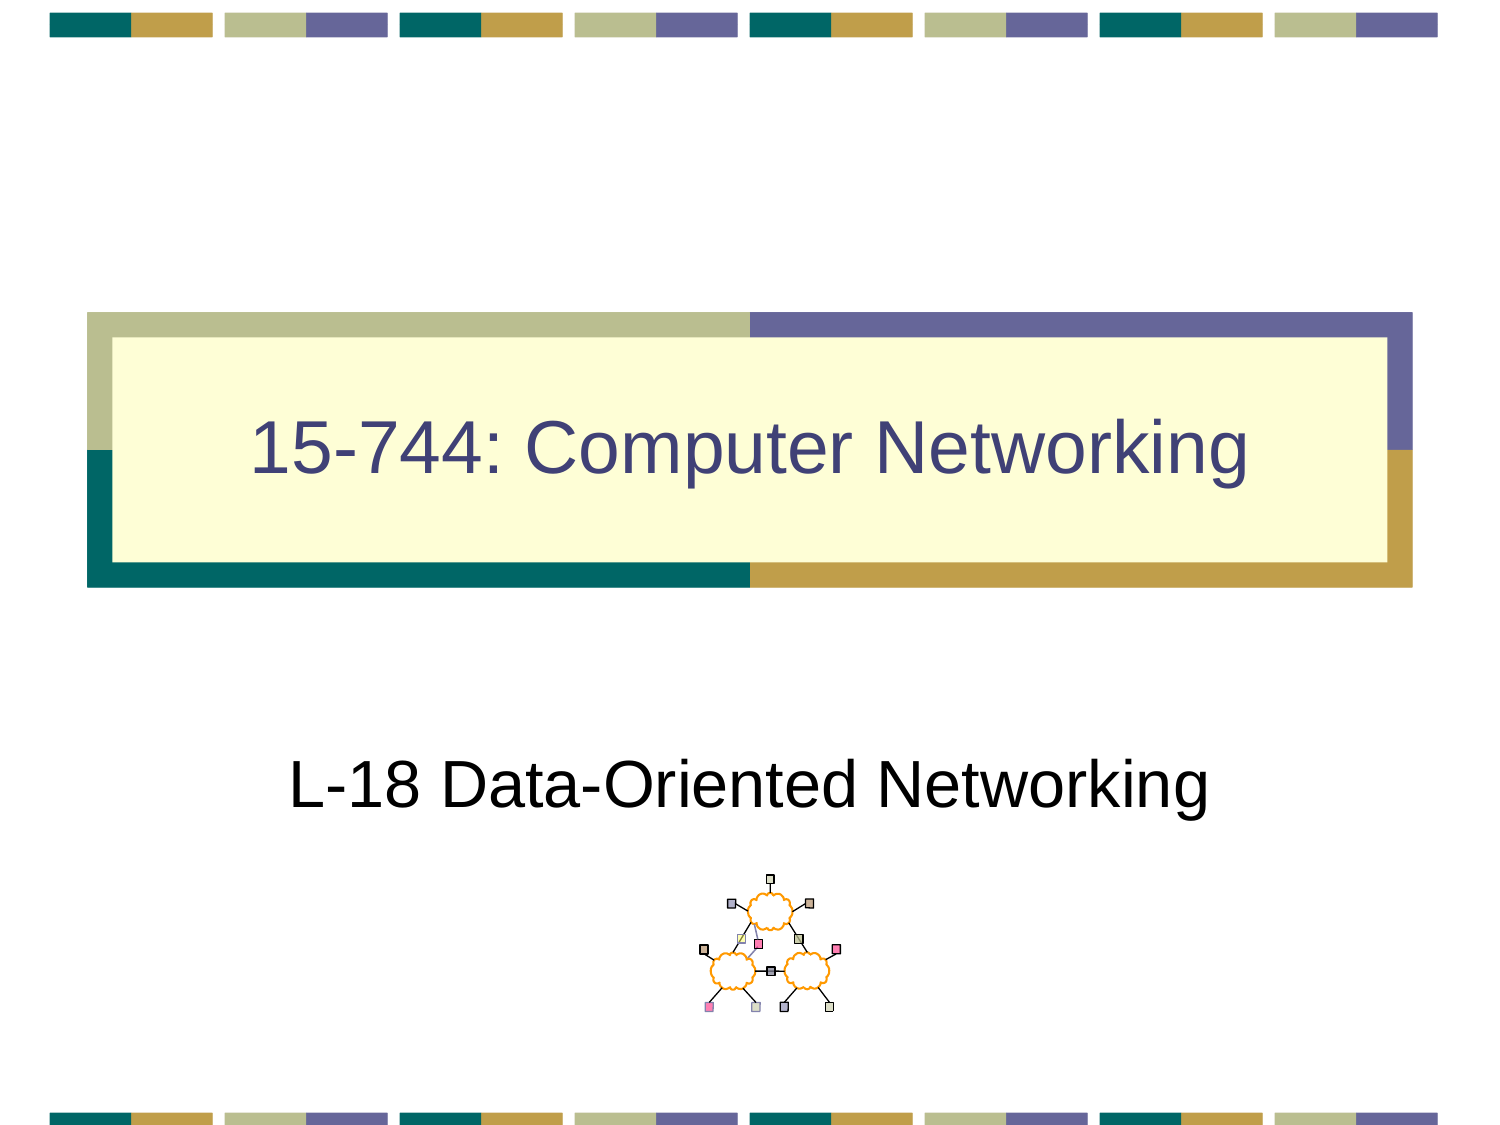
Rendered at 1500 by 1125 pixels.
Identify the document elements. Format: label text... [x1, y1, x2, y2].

subtitle L-18 Data-Oriented Networking [225, 637, 1275, 925]
title 15-744: Computer Networking [112, 350, 1388, 538]
